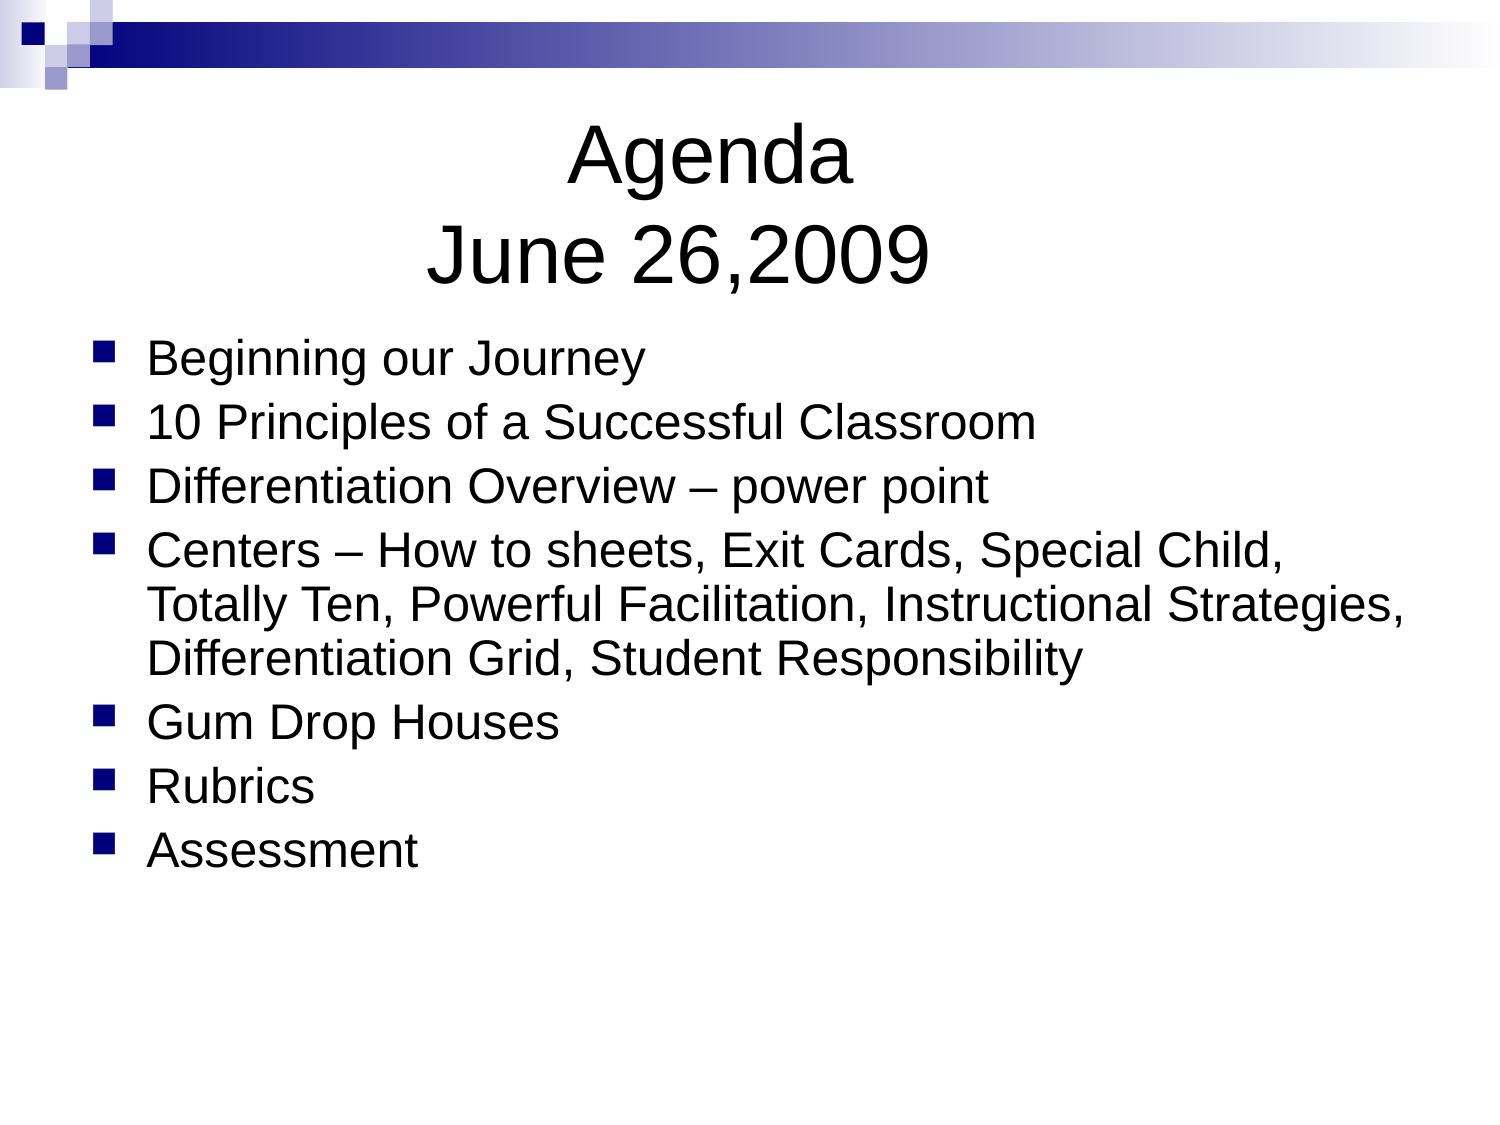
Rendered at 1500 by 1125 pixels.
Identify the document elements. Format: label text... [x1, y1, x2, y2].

title Agenda June 26,2009 [87, 87, 1438, 313]
list Beginning our Journey 10 Principles of a Successful Classroom Differentiation Overview – power point Centers – How to sheets, Exit Cards, Special Child, Totally Ten, Powerful Facilitation, Instructional Strategies, Differentiation Grid, Student Responsibility Gum Drop Houses Rubrics Assessment [74, 324, 1426, 963]
